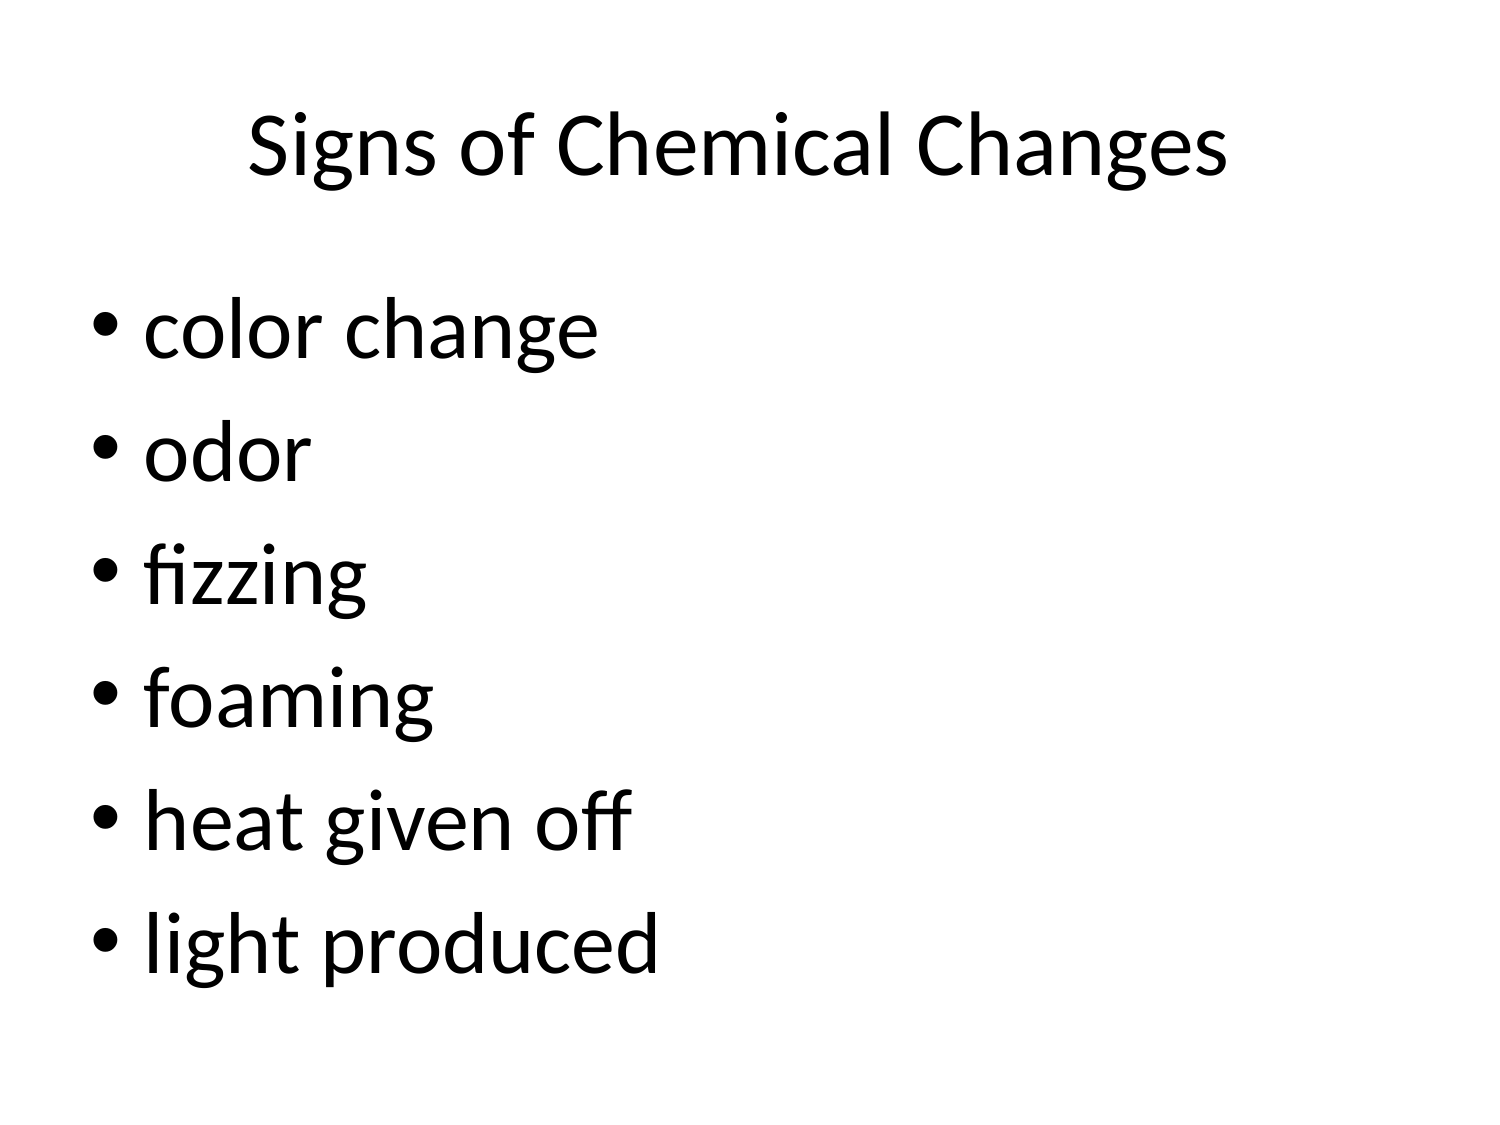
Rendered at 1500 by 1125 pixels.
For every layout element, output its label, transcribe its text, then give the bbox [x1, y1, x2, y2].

title Signs of Chemical Changes [75, 45, 1425, 233]
list color change odor fizzing foaming heat given off light produced [75, 262, 1425, 1005]
